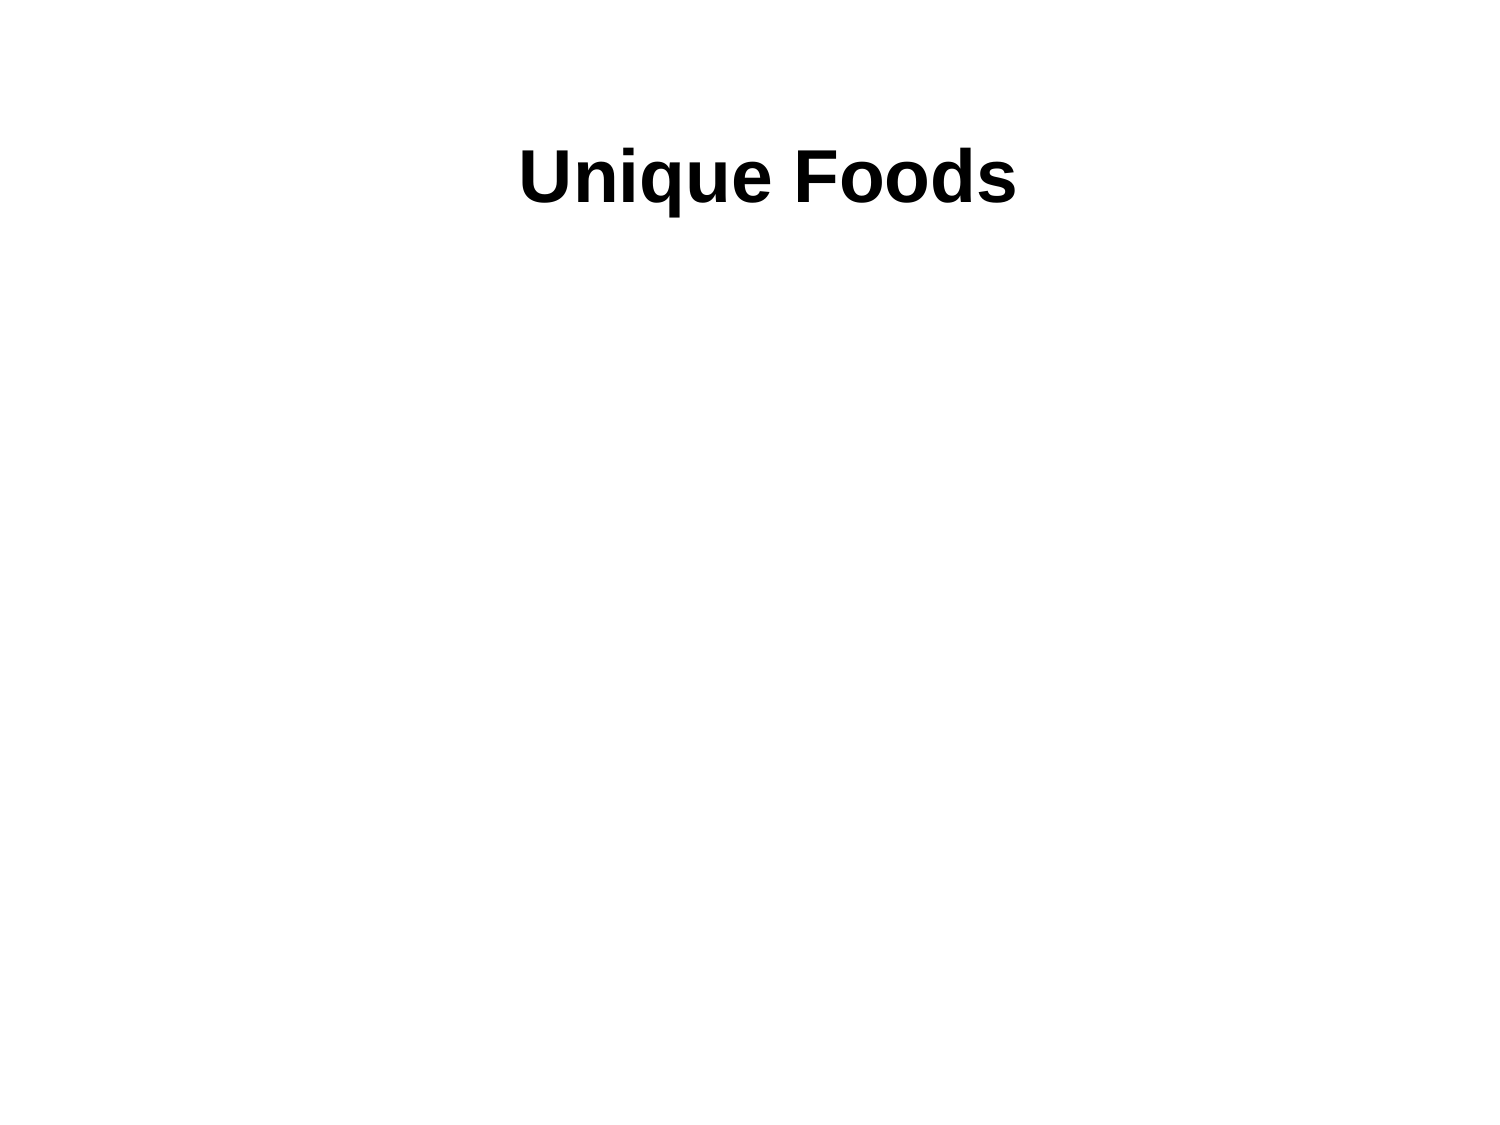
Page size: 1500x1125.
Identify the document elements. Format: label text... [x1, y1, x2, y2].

title Unique Foods [75, 45, 1425, 233]
